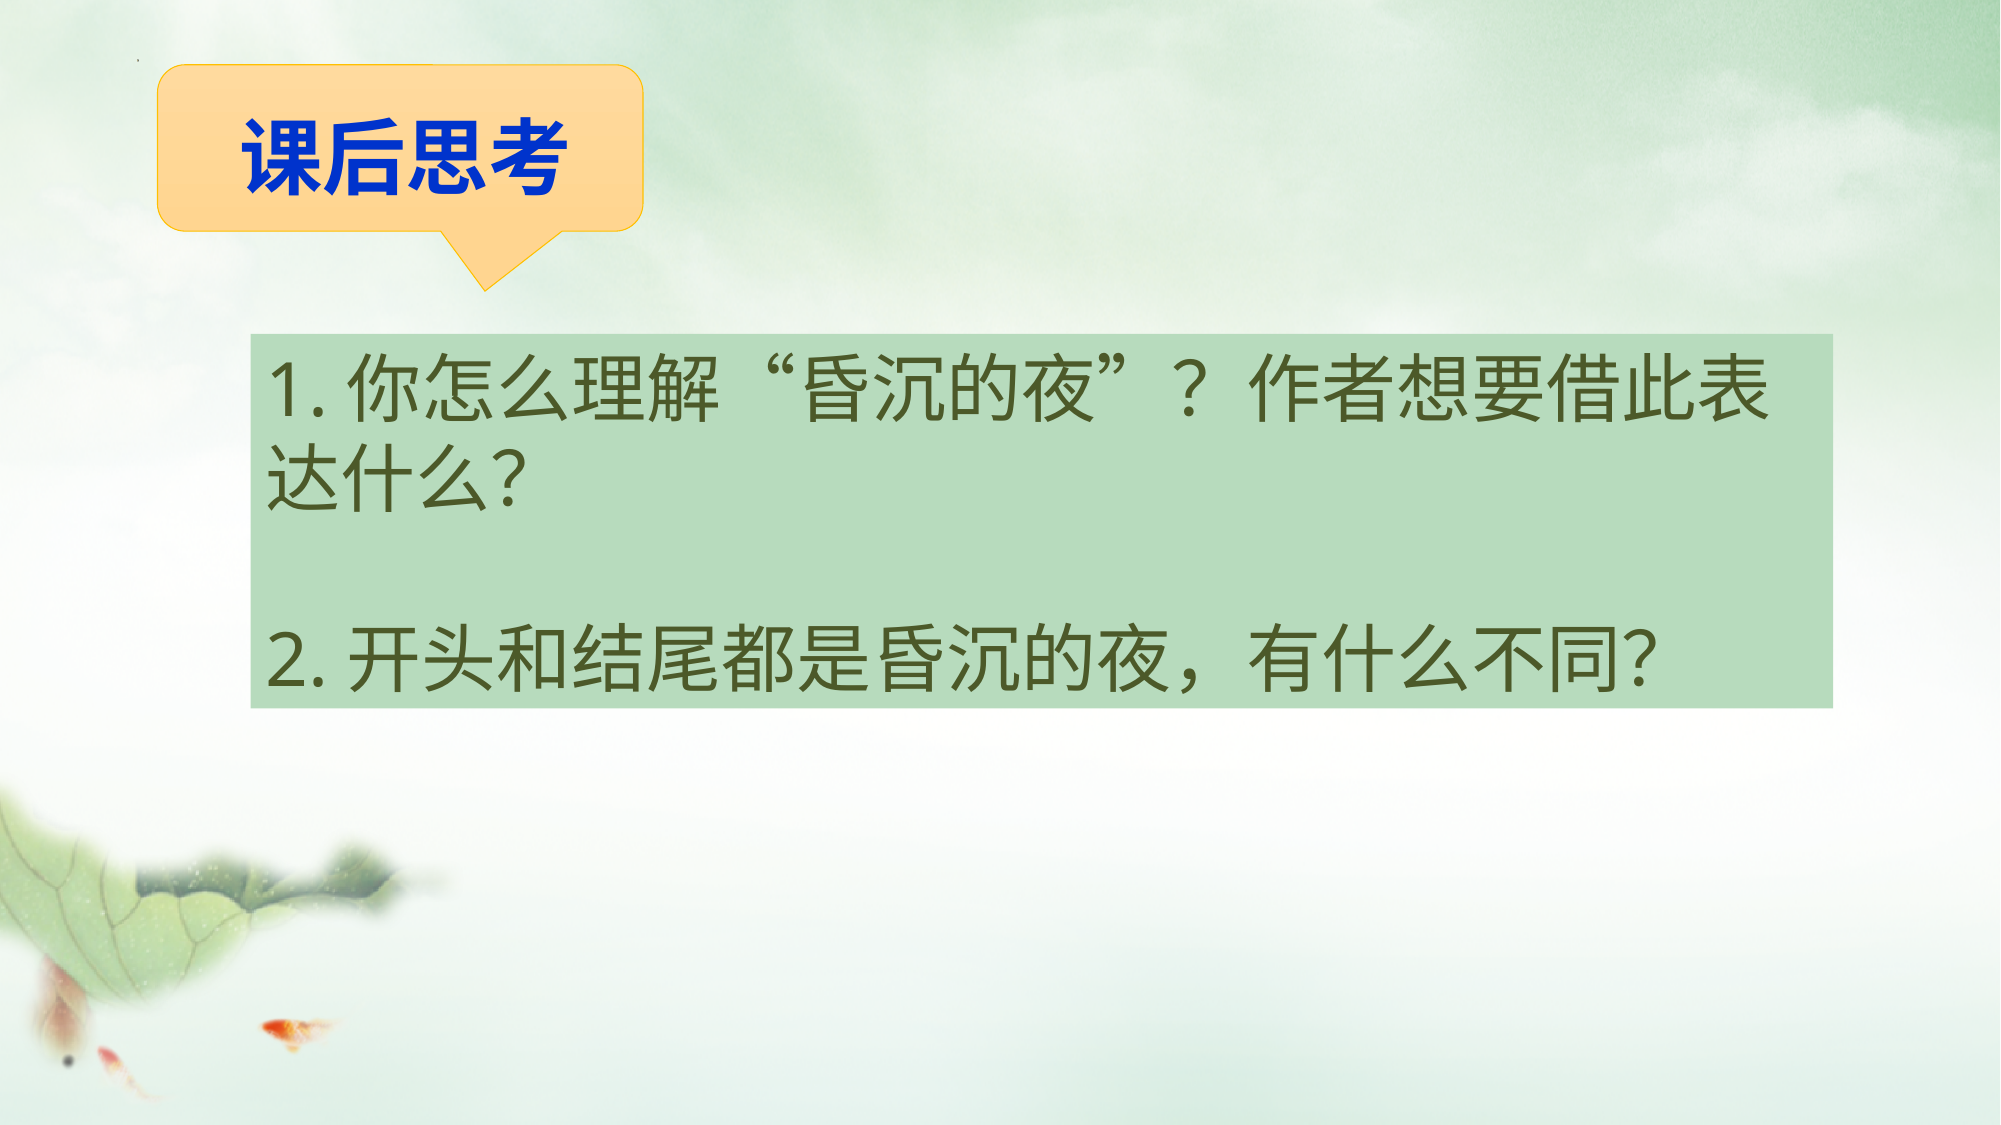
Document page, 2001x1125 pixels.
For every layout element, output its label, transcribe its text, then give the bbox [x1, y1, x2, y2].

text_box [157, 64, 643, 232]
picture [0, 0, 2001, 1125]
text_box 1.你怎么理解“昏沉的夜”？作者想要借此表达什么？ 2.开头和结尾都是昏沉的夜，有什么不同？ [250, 333, 1834, 709]
